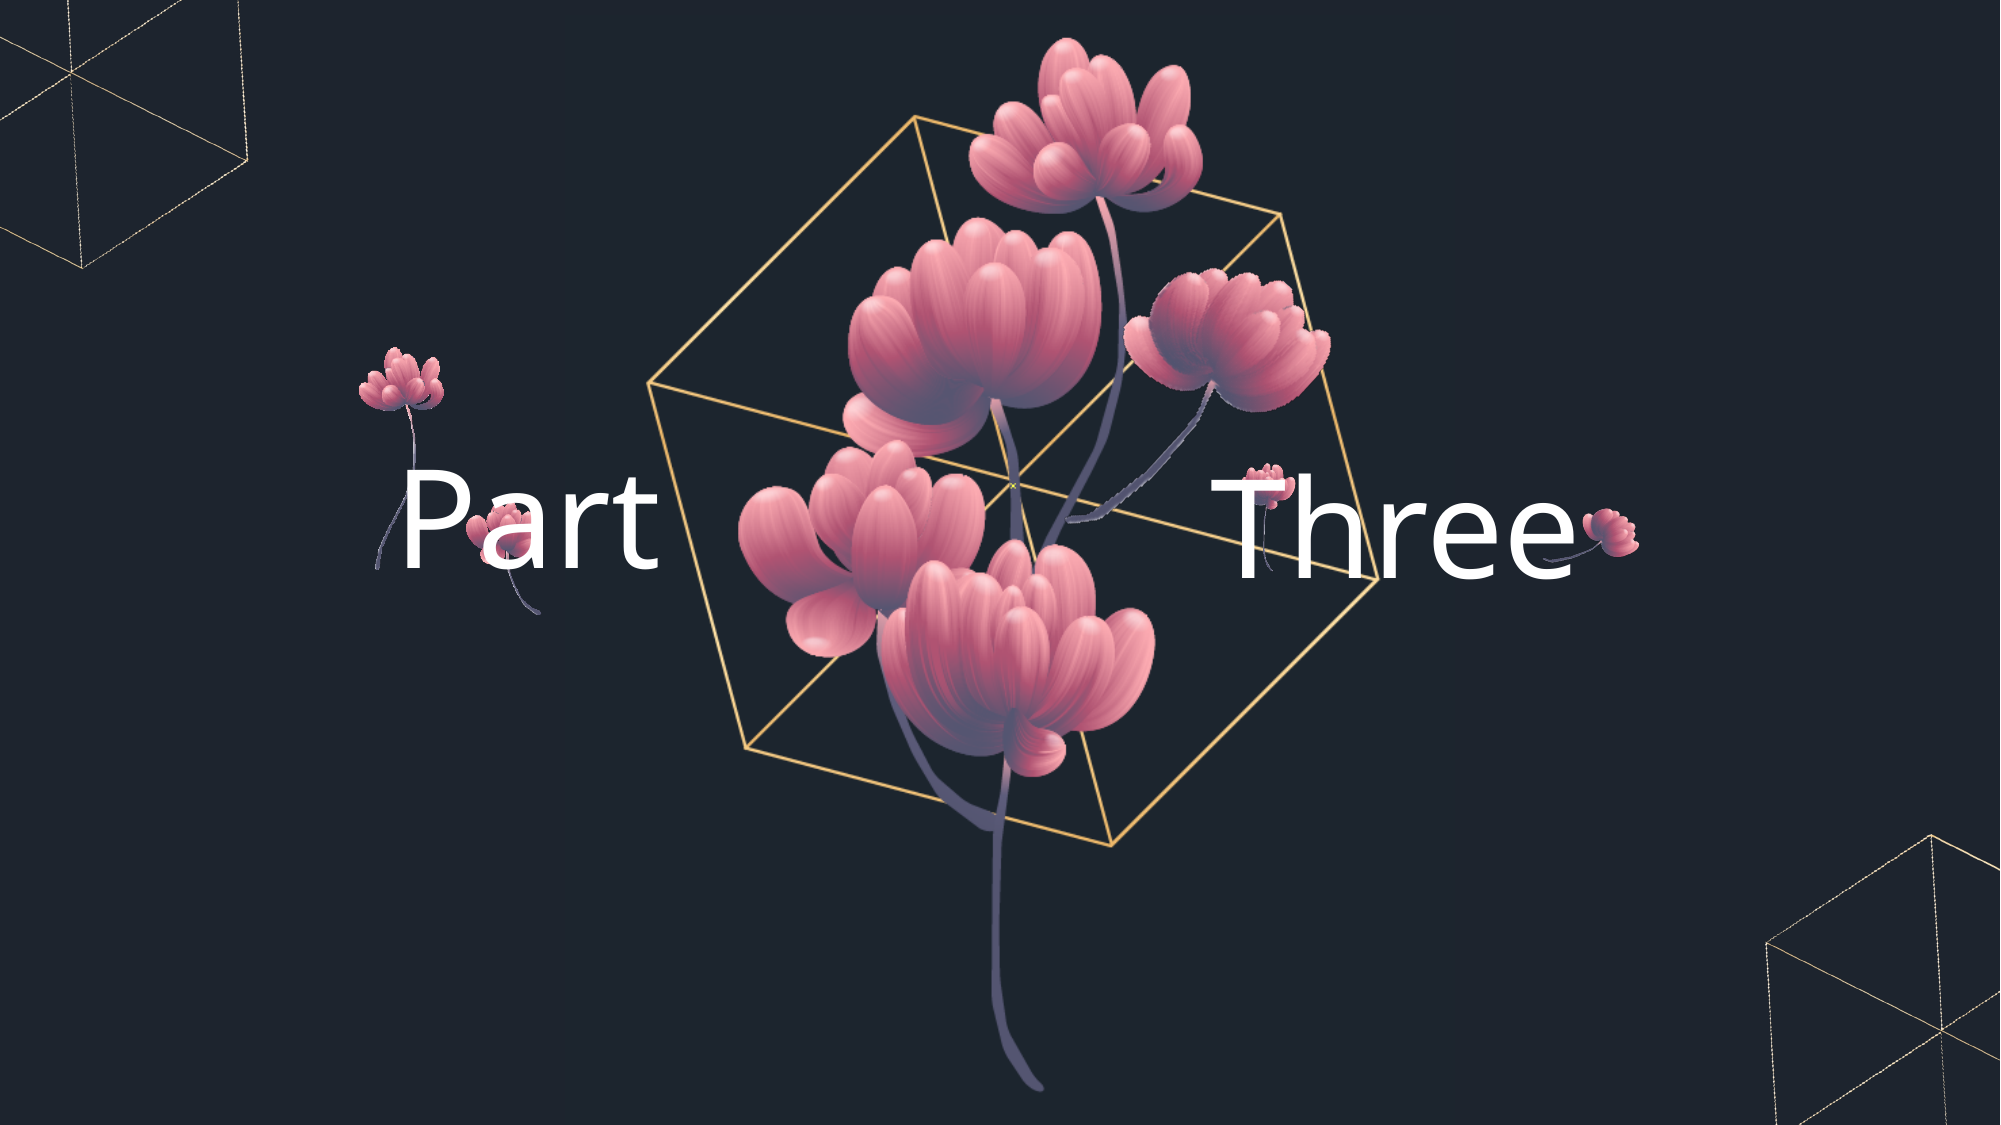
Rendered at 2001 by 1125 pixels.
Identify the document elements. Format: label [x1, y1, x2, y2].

picture [0, 0, 312, 297]
picture [565, 15, 1455, 1125]
picture [1700, 812, 2000, 1125]
text_box [1173, 433, 1654, 616]
text_box [358, 346, 734, 616]
